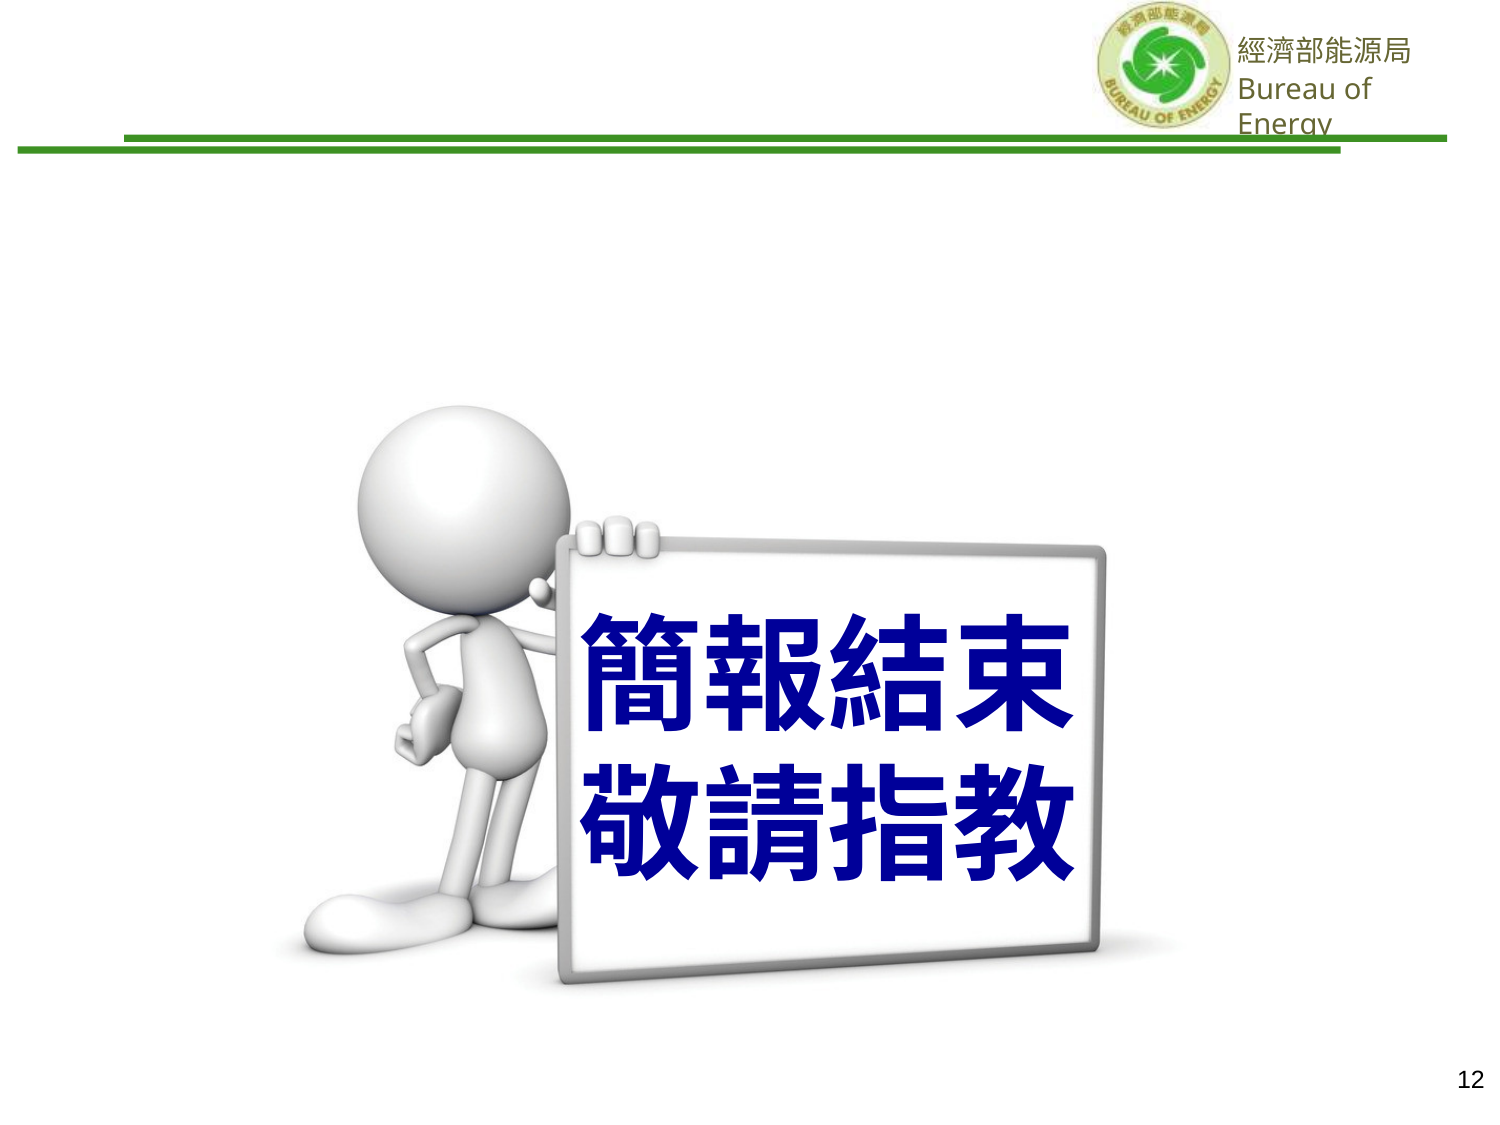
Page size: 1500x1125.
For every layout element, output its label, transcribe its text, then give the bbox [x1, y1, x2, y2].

slide_number 12 [1162, 1056, 1500, 1125]
picture [1092, 0, 1238, 132]
picture [174, 317, 1251, 1039]
